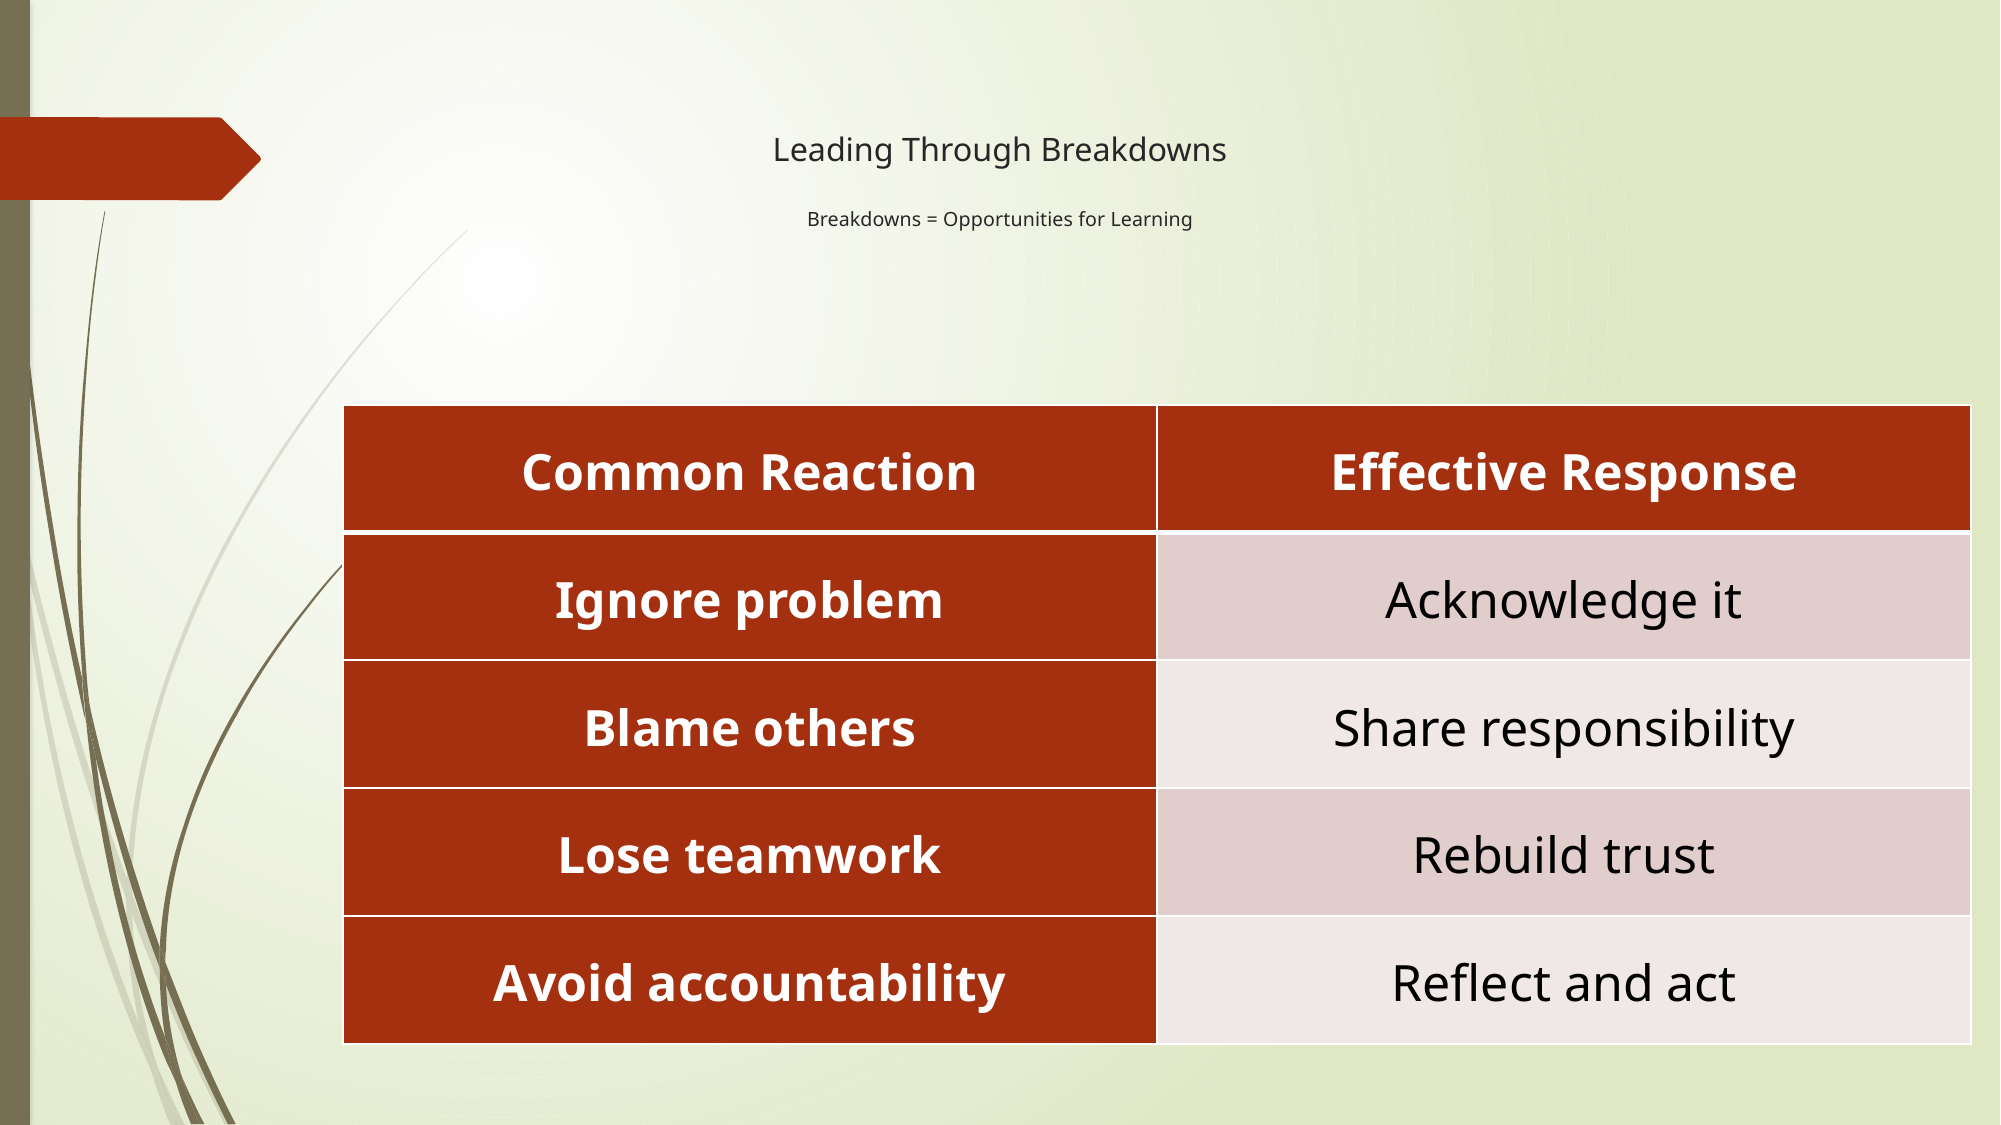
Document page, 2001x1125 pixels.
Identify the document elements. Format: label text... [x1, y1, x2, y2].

table_header Effective Response [1158, 406, 1970, 530]
table_cell Ignore problem [344, 535, 1156, 659]
table_cell Rebuild trust [1158, 789, 1970, 915]
table_header Common Reaction [344, 406, 1156, 530]
table_cell Acknowledge it [1158, 535, 1970, 659]
table_cell Avoid accountability [344, 917, 1156, 1043]
table_cell Blame others [344, 661, 1156, 787]
table_cell Reflect and act [1158, 917, 1970, 1043]
table_cell Lose teamwork [344, 789, 1156, 915]
title Leading Through Breakdowns Breakdowns = Opportunities for Learning [137, 121, 1863, 278]
table_cell Share responsibility [1158, 661, 1970, 787]
